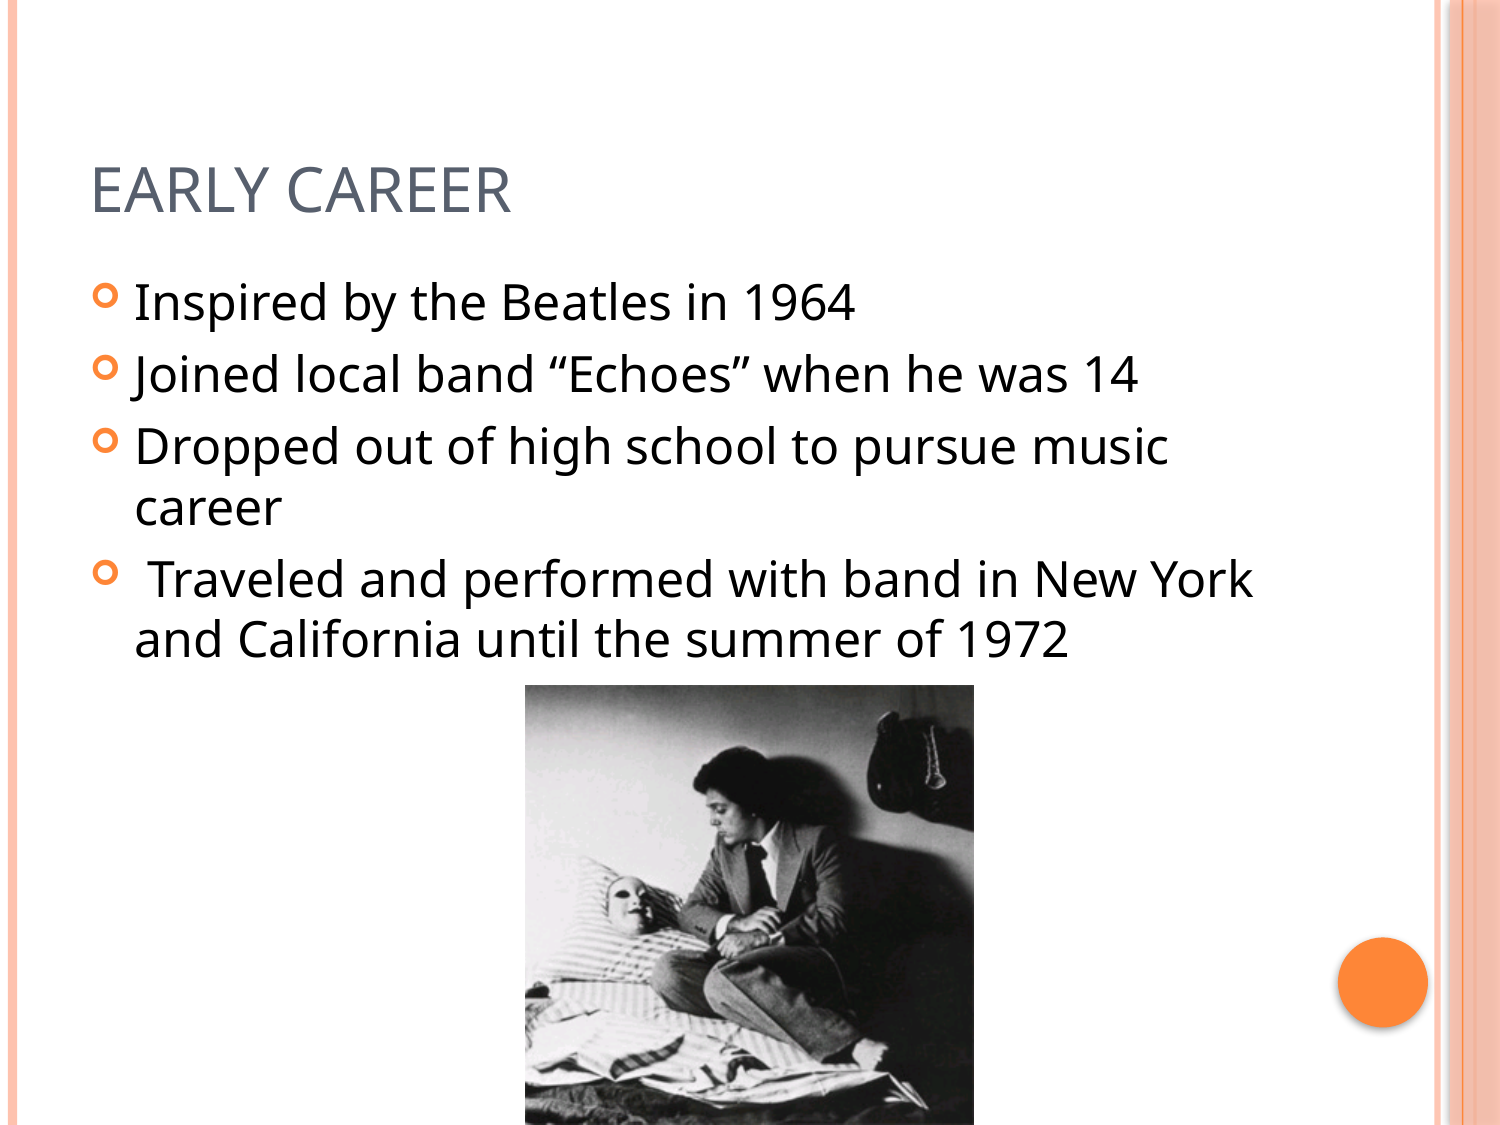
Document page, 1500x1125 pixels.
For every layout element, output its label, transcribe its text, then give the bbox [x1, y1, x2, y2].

title Early Career [75, 45, 1300, 233]
list Inspired by the Beatles in 1964 Joined local band “Echoes” when he was 14 Dropped out of high school to pursue music career Traveled and performed with band in New York and California until the summer of 1972 [75, 262, 1300, 1062]
picture [524, 685, 974, 1125]
